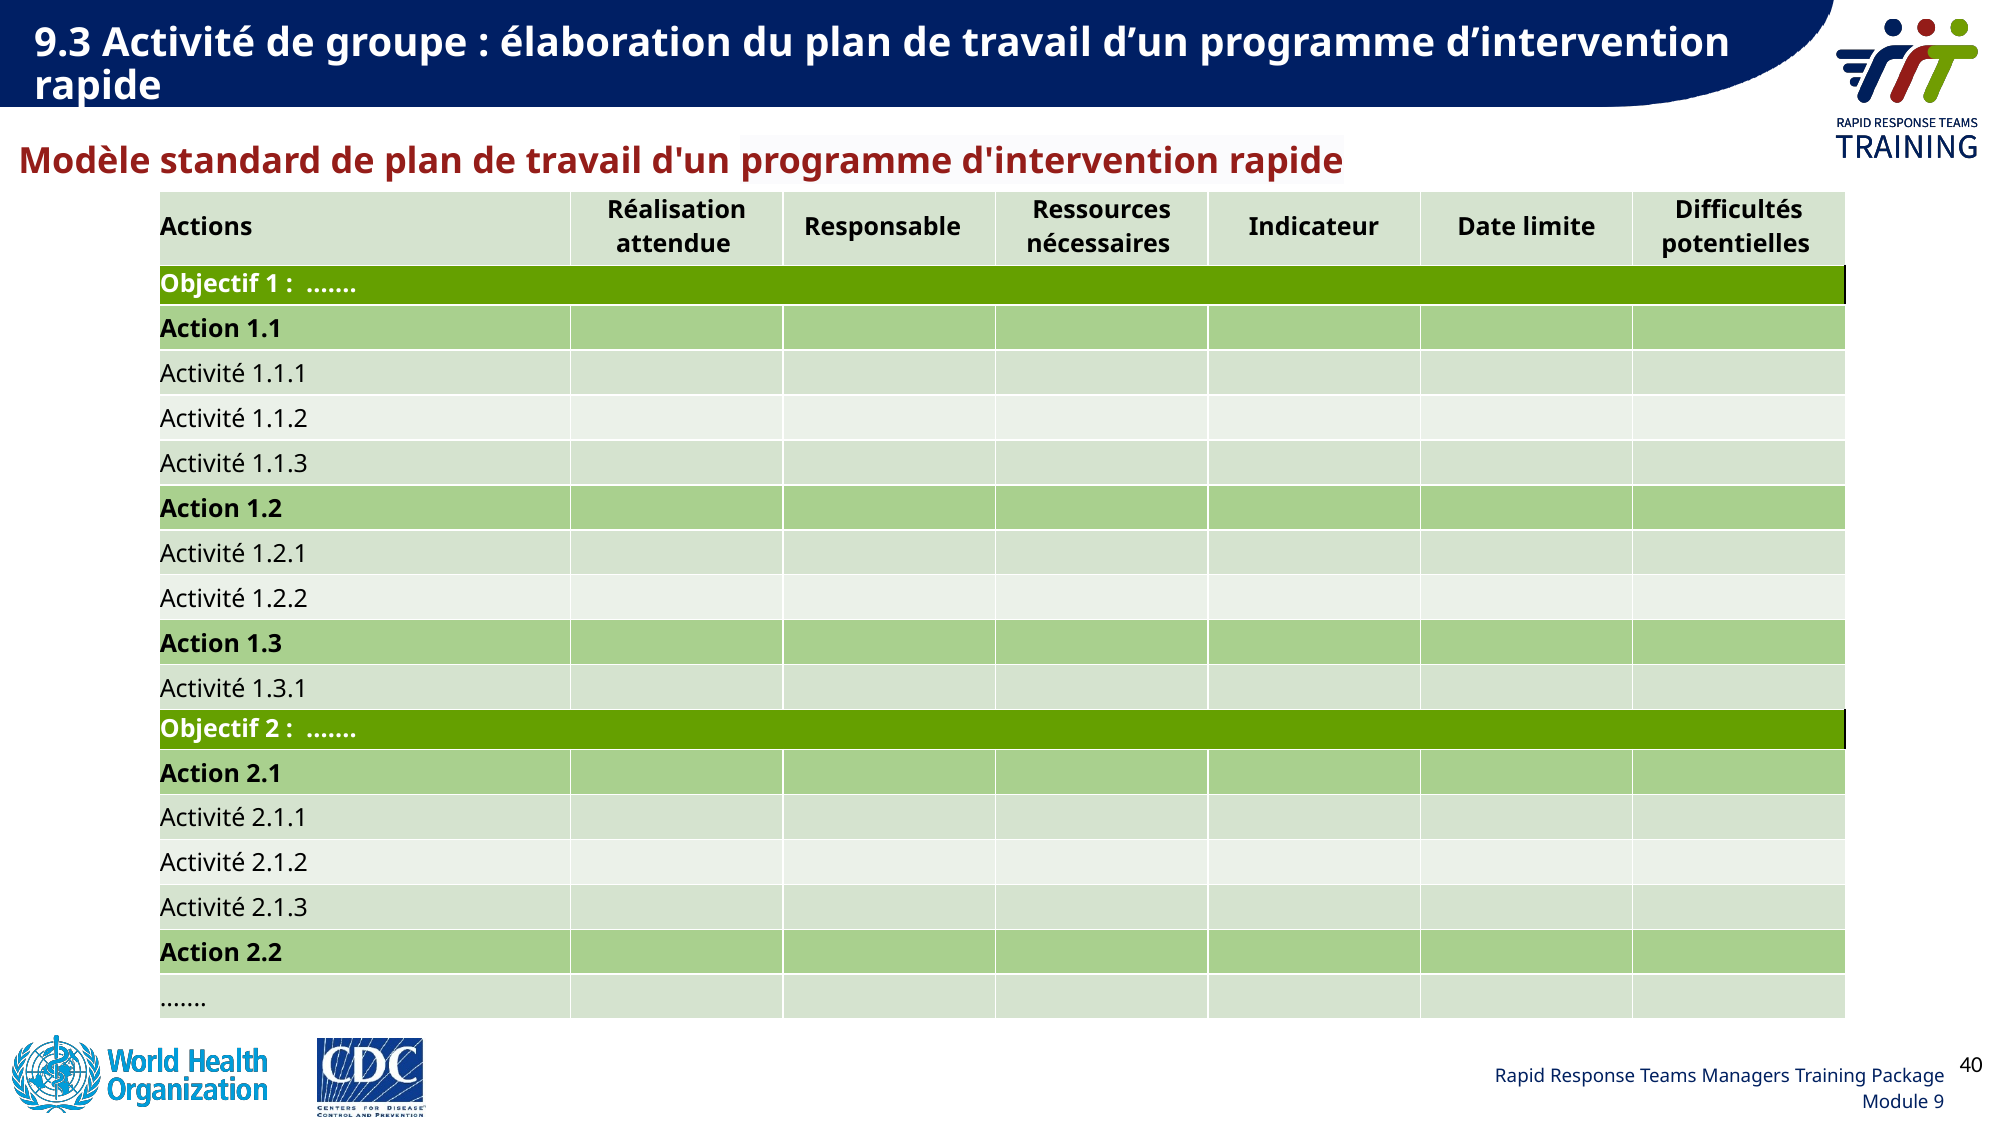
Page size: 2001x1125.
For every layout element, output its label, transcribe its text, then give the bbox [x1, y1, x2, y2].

table_cell [996, 441, 1207, 484]
table_cell [571, 396, 782, 439]
table_cell [571, 885, 782, 929]
table_cell [1421, 975, 1632, 1018]
table_cell [1633, 441, 1845, 484]
table_cell [571, 486, 782, 529]
table_cell [784, 750, 995, 794]
table_cell Activité 1.2.1 [160, 531, 570, 574]
table_cell Activité 2.1.3 [160, 885, 570, 929]
picture [50, 1108, 62, 1113]
table_cell [1209, 750, 1420, 794]
table_cell [1421, 885, 1632, 929]
table_cell Objectif 1 : ....... [160, 266, 1844, 304]
table_cell [996, 486, 1207, 529]
table_cell [1209, 795, 1420, 839]
table_cell [1209, 885, 1420, 929]
table_cell [571, 575, 782, 619]
table_cell [1633, 306, 1845, 349]
table_cell [1209, 396, 1420, 439]
table_cell [784, 396, 995, 439]
table_cell [1421, 441, 1632, 484]
table_cell [996, 531, 1207, 574]
table_header Date limite [1421, 192, 1632, 265]
table_cell [784, 665, 995, 709]
table_header Responsable [784, 192, 995, 265]
table_cell [996, 620, 1207, 664]
table_cell Action 1.3 [160, 620, 570, 664]
table_cell [571, 750, 782, 794]
picture [12, 1083, 48, 1113]
table_cell [1209, 930, 1420, 973]
slide_number 40 [1929, 1041, 1998, 1095]
table_cell [1209, 975, 1420, 1018]
table_cell [571, 351, 782, 394]
picture [71, 1053, 90, 1091]
table_cell Activité 1.1.1 [160, 351, 570, 394]
table_cell [571, 665, 782, 709]
table_cell [996, 351, 1207, 394]
table_cell Action 1.2 [160, 486, 570, 529]
picture [59, 1035, 267, 1113]
table_cell [784, 441, 995, 484]
table_cell [1209, 306, 1420, 349]
table_header Actions [160, 192, 570, 265]
table_cell [1633, 975, 1845, 1018]
table_cell [784, 575, 995, 619]
table_cell [996, 575, 1207, 619]
table_cell [1633, 795, 1845, 839]
table_cell [996, 795, 1207, 839]
table_cell [1633, 486, 1845, 529]
table_cell Activité 1.2.2 [160, 575, 570, 619]
table_cell Action 1.1 [160, 306, 570, 349]
picture [46, 1056, 54, 1062]
table_cell [1421, 620, 1632, 664]
table_cell [1209, 840, 1420, 884]
table_cell [1421, 930, 1632, 973]
table_cell [996, 306, 1207, 349]
table_cell [571, 840, 782, 884]
table_cell [784, 885, 995, 929]
table_cell [996, 930, 1207, 973]
table_cell [1633, 396, 1845, 439]
table_cell [784, 306, 995, 349]
table_cell [1209, 620, 1420, 664]
picture [40, 1062, 47, 1070]
table_cell [996, 396, 1207, 439]
table_cell [571, 975, 782, 1018]
table_cell [784, 531, 995, 574]
text_box 9.3 Activité de groupe : élaboration du plan de travail dʼun programme d’intervention rapide [26, 14, 1747, 117]
table_cell [1209, 486, 1420, 529]
picture [30, 1083, 37, 1091]
table_cell [1421, 306, 1632, 349]
table_cell Objectif 2 : ....... [160, 710, 1844, 749]
table_cell [1209, 441, 1420, 484]
picture [0, 0, 1978, 167]
table_cell [571, 306, 782, 349]
table_cell ....... [160, 975, 570, 1018]
table_cell [1421, 486, 1632, 529]
table_cell [1209, 575, 1420, 619]
table_header Indicateur [1209, 192, 1420, 265]
picture [12, 1035, 54, 1068]
table_cell [1209, 665, 1420, 709]
table_cell [784, 975, 995, 1018]
table_cell [1633, 531, 1845, 574]
table_cell [571, 441, 782, 484]
table_cell [1421, 396, 1632, 439]
table_cell [1421, 575, 1632, 619]
picture [36, 1088, 78, 1105]
table_cell [784, 840, 995, 884]
table_cell [784, 930, 995, 973]
table_cell [1633, 885, 1845, 929]
table_cell [1421, 665, 1632, 709]
table_cell Activité 1.1.3 [160, 441, 570, 484]
table_cell [1633, 840, 1845, 884]
table_cell [1421, 750, 1632, 794]
table_cell [571, 620, 782, 664]
table_cell [571, 531, 782, 574]
table_cell [1633, 351, 1845, 394]
table_cell [1633, 575, 1845, 619]
table_cell [571, 795, 782, 839]
table_cell [1633, 750, 1845, 794]
list Modèle standard de plan de travail d'un programme d'intervention rapide [10, 129, 1732, 190]
table_cell [1633, 620, 1845, 664]
table_header Ressources nécessaires [996, 192, 1207, 265]
table_cell [784, 351, 995, 394]
table_cell [996, 665, 1207, 709]
table_cell [784, 620, 995, 664]
table_cell [1633, 930, 1845, 973]
table_cell [996, 750, 1207, 794]
picture [22, 1062, 26, 1077]
picture [34, 1054, 43, 1078]
table_cell Activité 2.1.2 [160, 840, 570, 884]
table_cell [1421, 351, 1632, 394]
table_cell Activité 1.1.2 [160, 396, 570, 439]
table_cell [996, 975, 1207, 1018]
table_cell [1421, 531, 1632, 574]
table_cell [1633, 665, 1845, 709]
table_cell [1209, 531, 1420, 574]
table_cell [784, 486, 995, 529]
table_header Difficultés potentielles [1633, 192, 1845, 265]
table_header Réalisation attendue [571, 192, 782, 265]
table_cell Activité 2.1.1 [160, 795, 570, 839]
table_cell [1421, 795, 1632, 839]
table_cell Action 2.1 [160, 750, 570, 794]
table_cell [1209, 351, 1420, 394]
table_cell Activité 1.3.1 [160, 665, 570, 709]
table_cell [784, 795, 995, 839]
picture [24, 1054, 36, 1087]
table_cell [996, 840, 1207, 884]
table_cell Action 2.2 [160, 930, 570, 973]
table_cell [1421, 840, 1632, 884]
picture [317, 1038, 426, 1117]
table_cell [996, 885, 1207, 929]
table_cell [571, 930, 782, 973]
